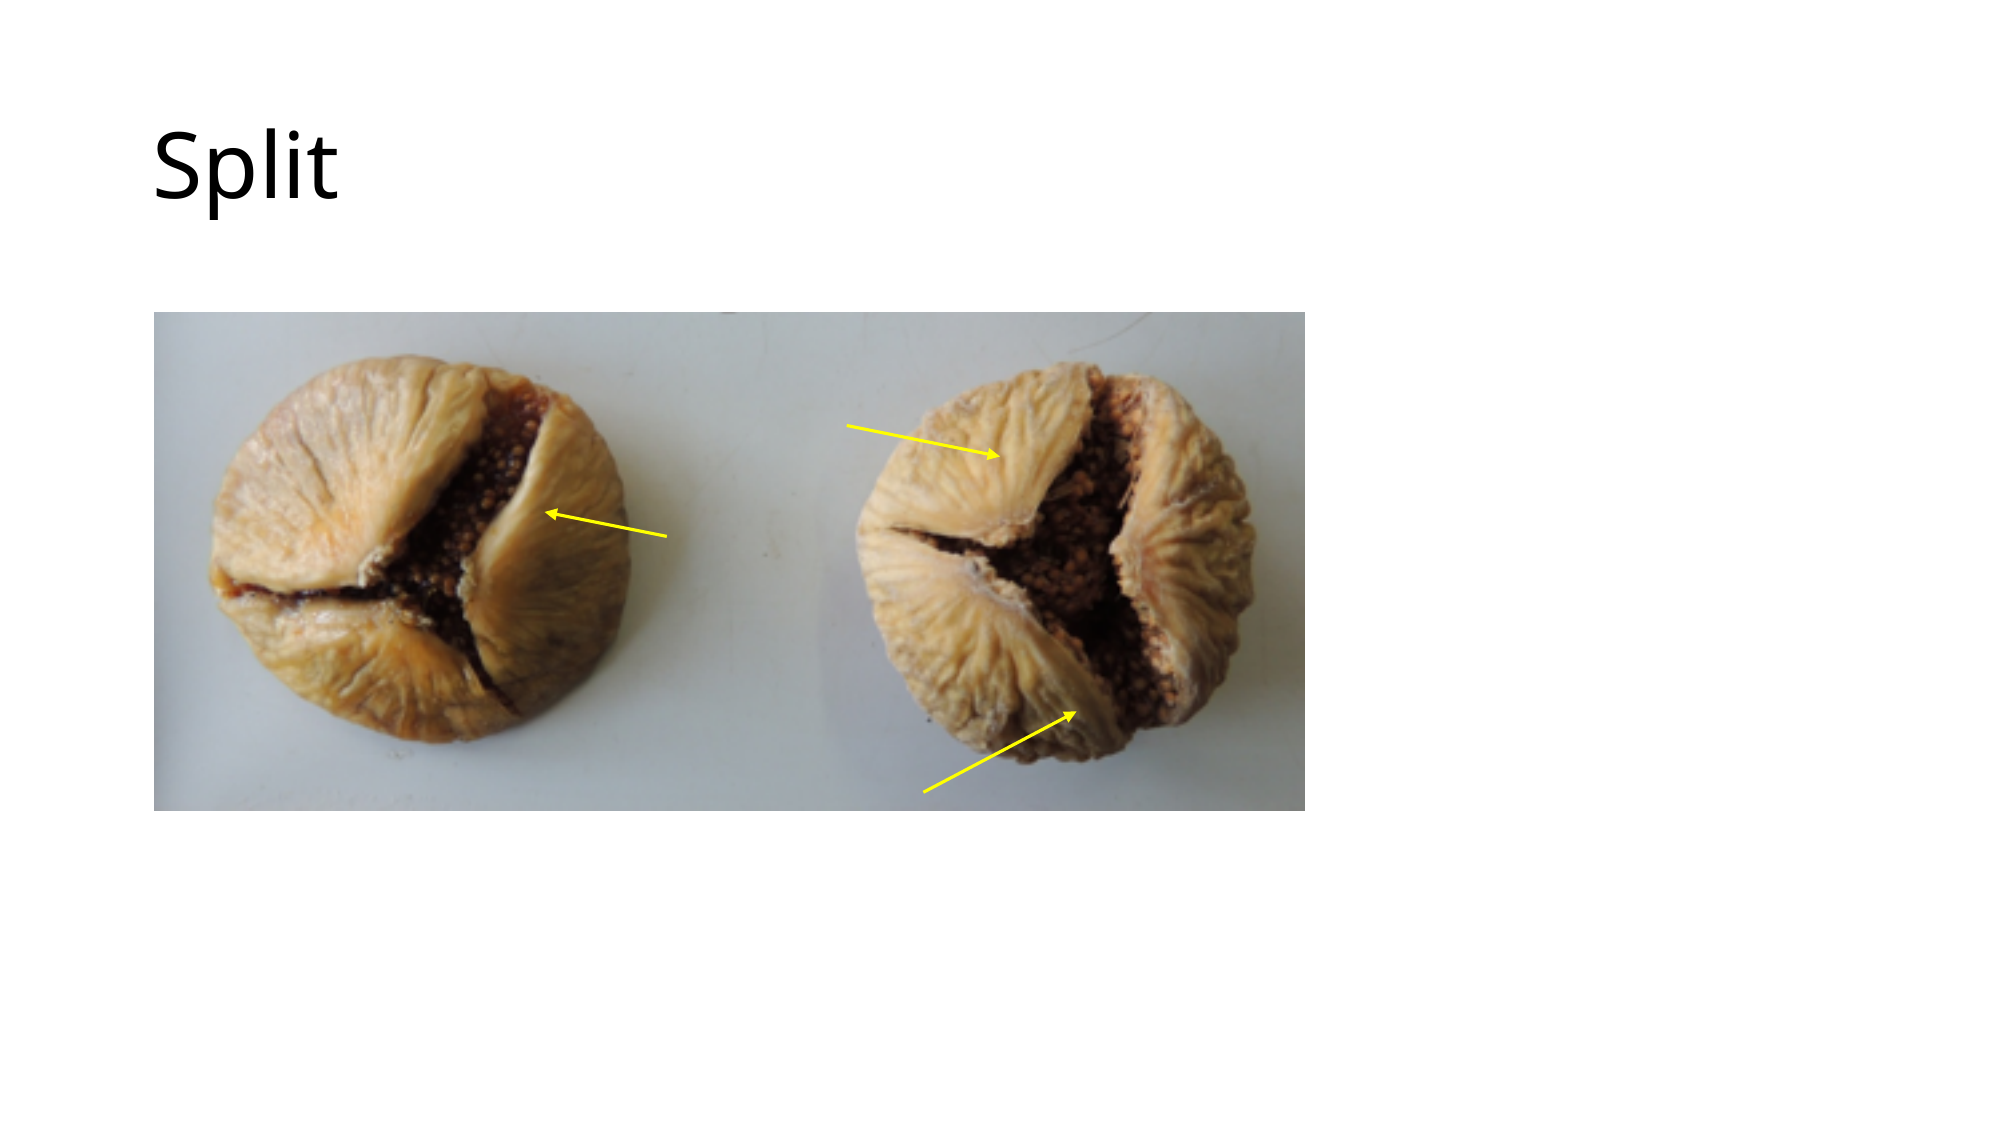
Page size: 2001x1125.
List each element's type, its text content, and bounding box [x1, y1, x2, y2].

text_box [923, 711, 1077, 793]
picture [154, 312, 1305, 811]
title Split [137, 59, 1863, 278]
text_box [544, 511, 667, 537]
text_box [846, 425, 1000, 457]
